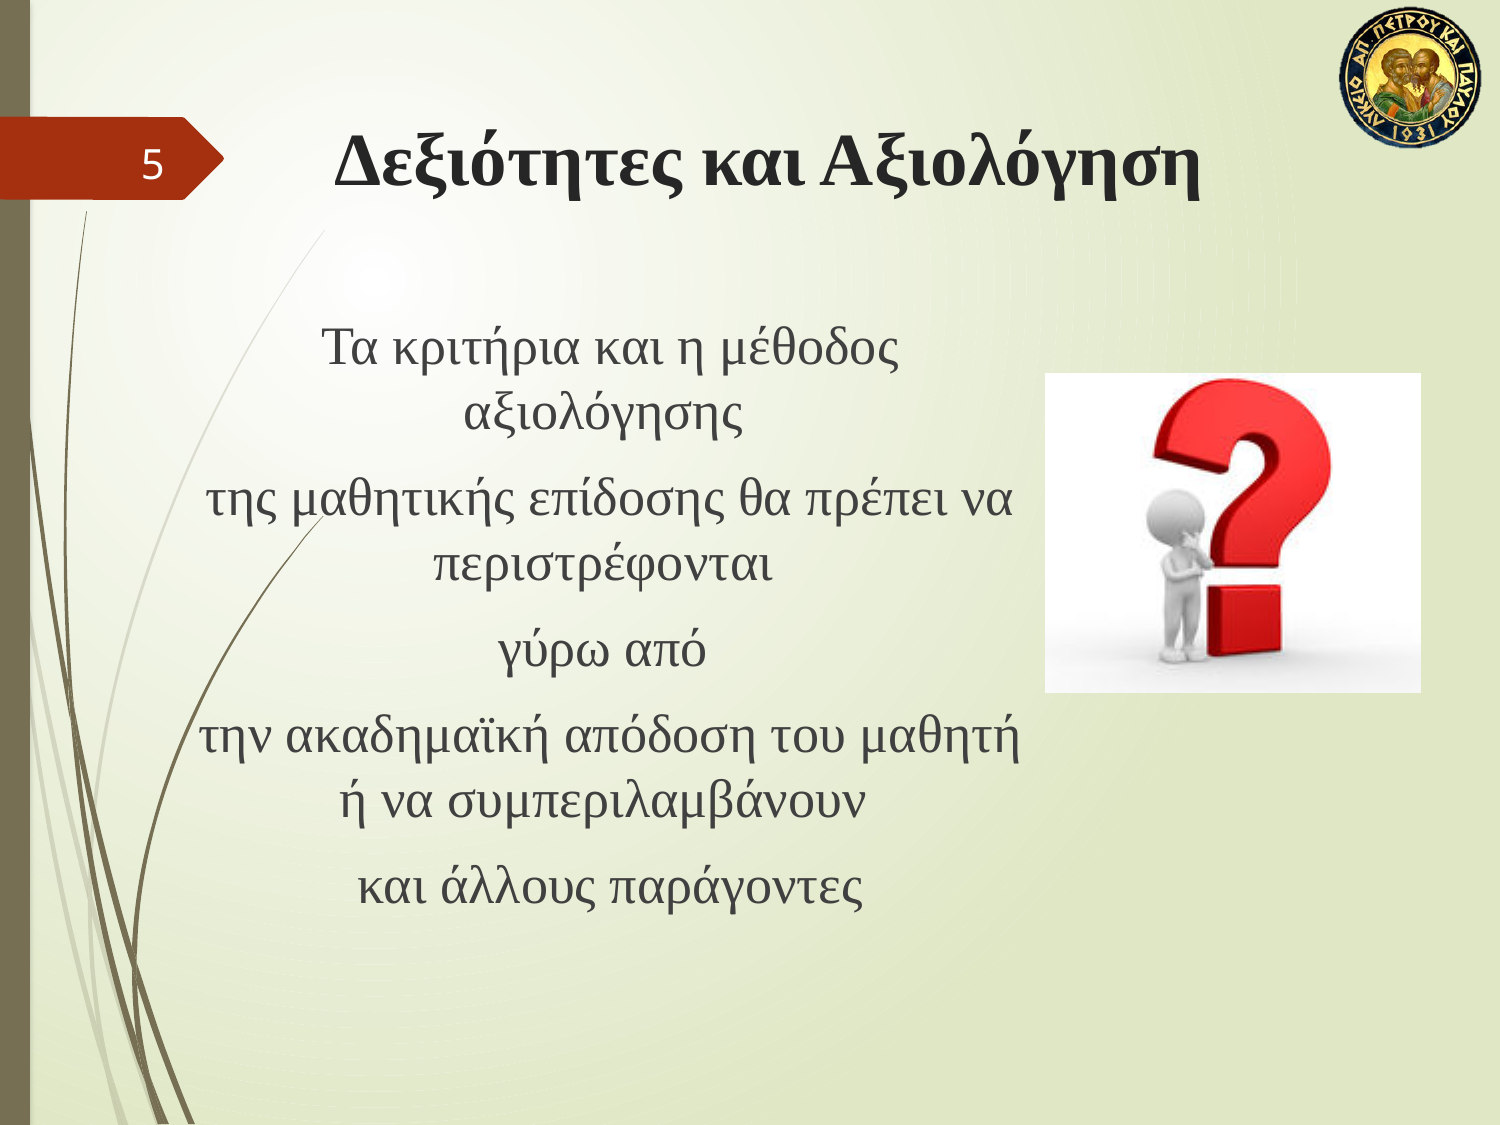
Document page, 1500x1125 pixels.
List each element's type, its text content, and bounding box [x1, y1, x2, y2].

title Δεξιότητες και Αξιολόγηση [319, 102, 1400, 313]
slide_number 5 [83, 136, 180, 197]
picture [1328, 0, 1495, 160]
picture [1045, 373, 1421, 693]
list Τα κριτήρια και η μέθοδος αξιολόγησης της μαθητικής επίδοσης θα πρέπει να περιστρέφονται γύρω από την ακαδημαϊκή απόδοση του μαθητή ή να συμπεριλαμβάνουν και άλλους παράγοντες [179, 302, 1042, 923]
